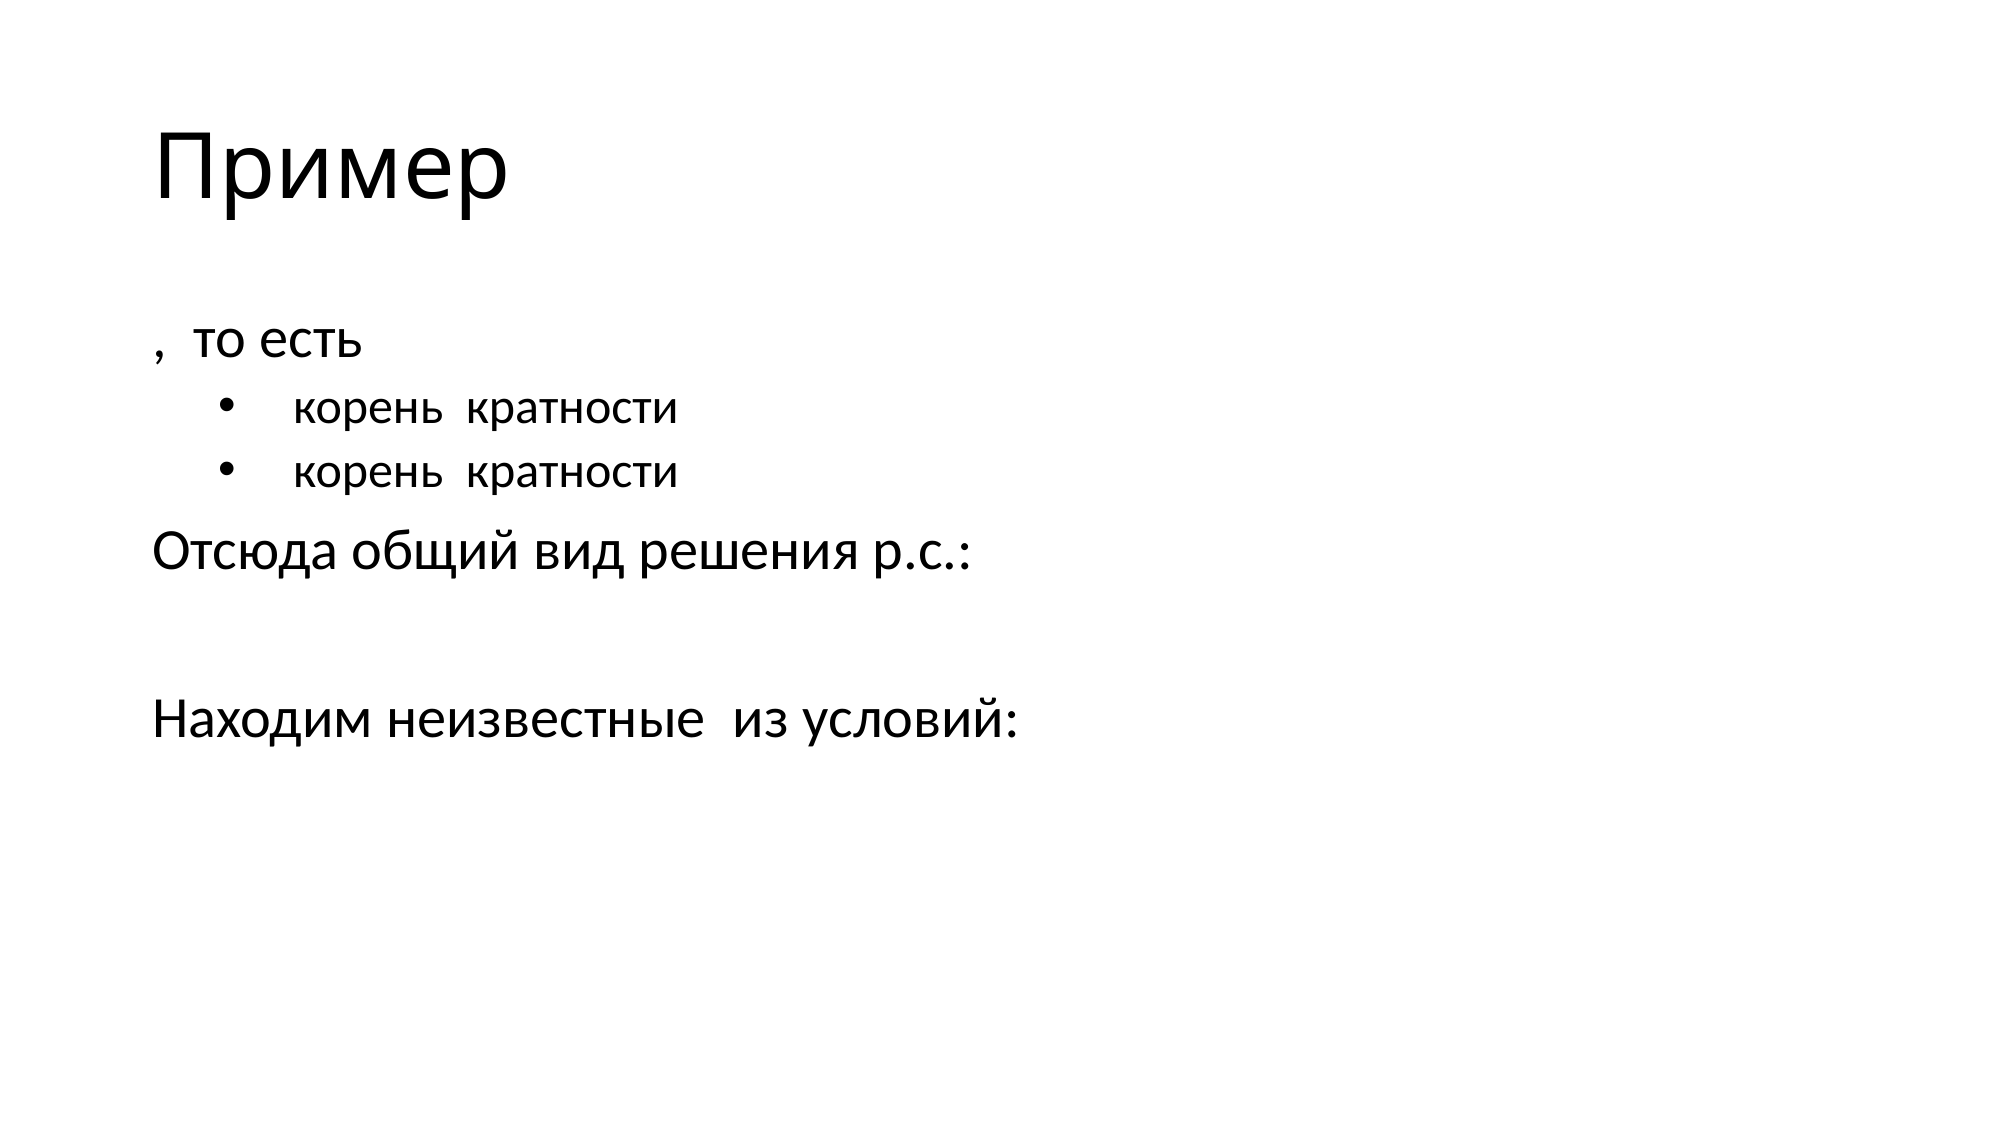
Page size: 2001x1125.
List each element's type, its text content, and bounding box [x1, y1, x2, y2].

title Пример [137, 59, 1863, 278]
